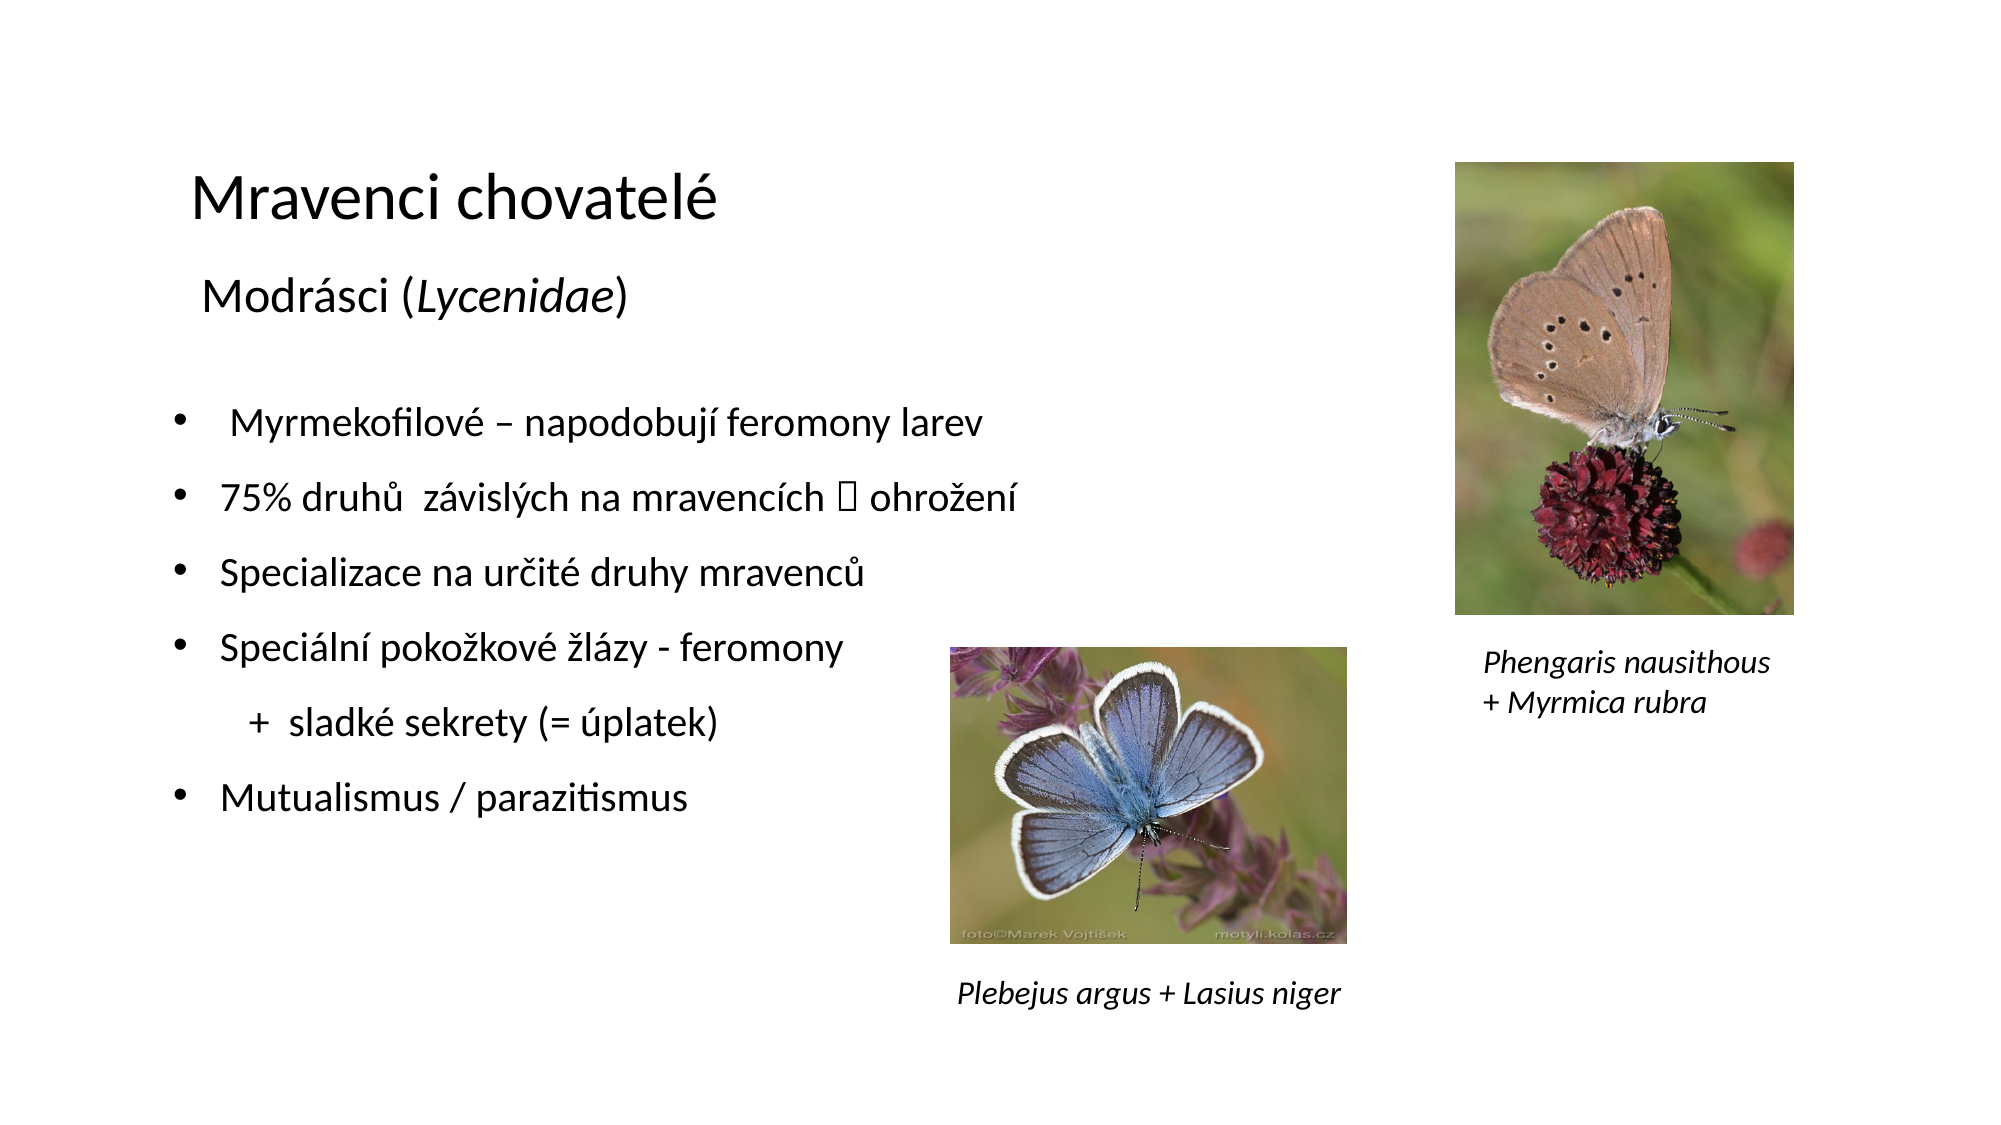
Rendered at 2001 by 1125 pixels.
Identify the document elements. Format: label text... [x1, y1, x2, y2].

picture [949, 646, 1347, 945]
picture [1454, 162, 1795, 615]
text_box Mravenci chovatelé Modrásci (Lycenidae) [175, 105, 1025, 330]
text_box Phengaris nausithous + Myrmica rubra [1468, 632, 1842, 728]
text_box Myrmekofilové – napodobují feromony larev 75% druhů závislých na mravencích  ohrožení Specializace na určité druhy mravenců Speciální pokožkové žlázy - feromony + sladké sekrety (= úplatek) Mutualismus / parazitismus [158, 362, 1842, 873]
text_box Plebejus argus + Lasius niger [942, 943, 1499, 1019]
